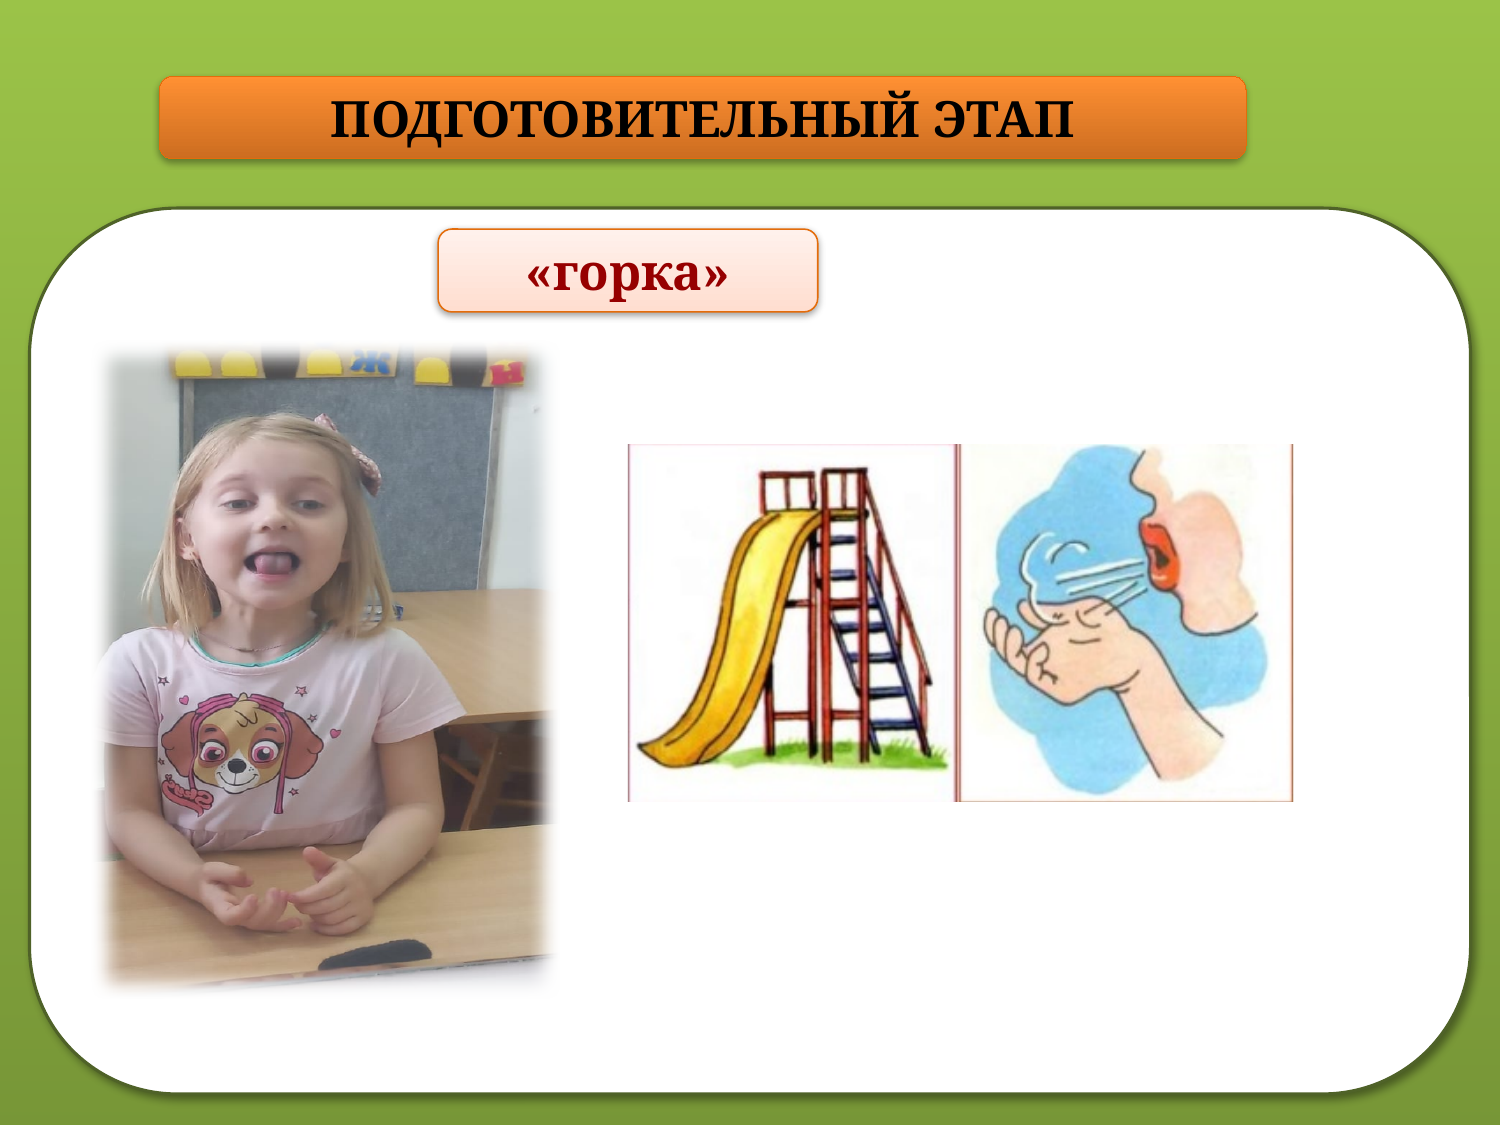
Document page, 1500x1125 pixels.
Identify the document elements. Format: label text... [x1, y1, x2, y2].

text_box «горка» [437, 228, 819, 313]
text_box [0, 0, 1500, 1125]
text_box [27, 205, 1473, 1097]
picture [627, 444, 1294, 803]
picture [90, 339, 561, 1000]
text_box ПОДГОТОВИТЕЛЬНЫЙ ЭТАП [159, 76, 1247, 159]
